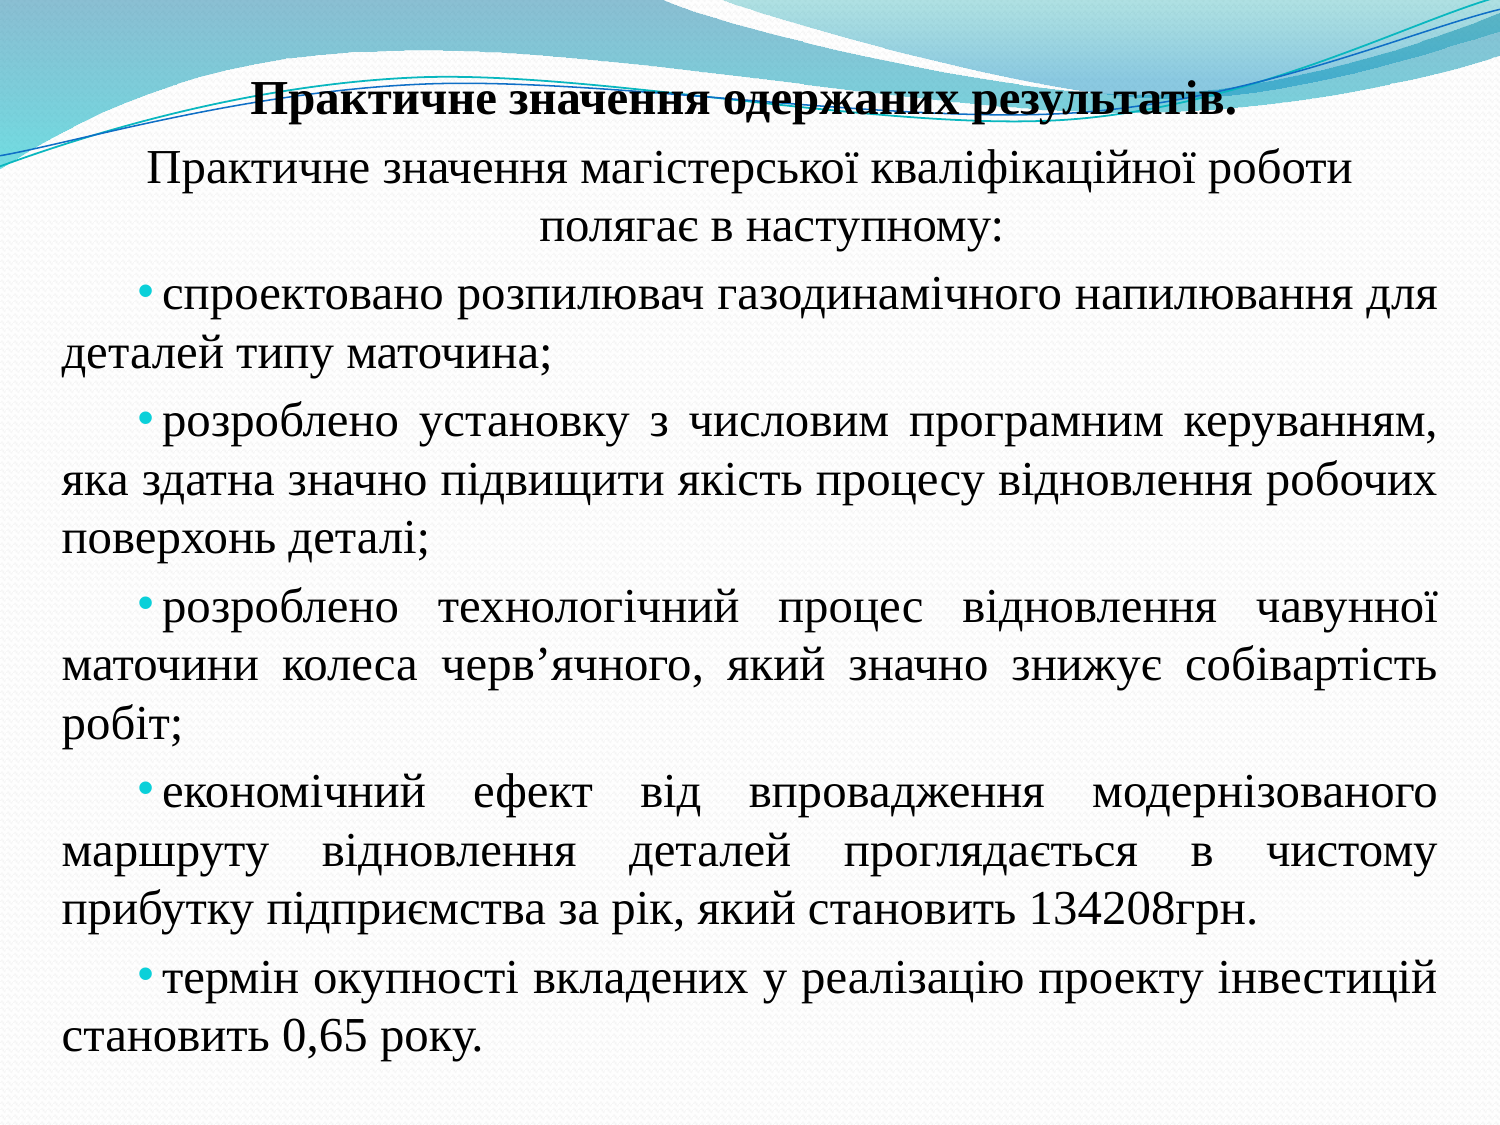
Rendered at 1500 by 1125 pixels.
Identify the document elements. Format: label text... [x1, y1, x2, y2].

list Практичне значення одержаних результатів. Практичне значення магістерської кваліфікаційної роботи полягає в наступному: спроектовано розпилювач газодинамічного напилювання для деталей типу маточина; розроблено установку з числовим програмним керуванням, яка здатна значно підвищити якість процесу відновлення робочих поверхонь деталі; розроблено технологічний процес відновлення чавунної маточини колеса черв’ячного, який значно знижує собівартість робіт; економічний ефект від впровадження модернізованого маршруту відновлення деталей проглядається в чистому прибутку підприємства за рік, який становить 134208грн. термін окупності вкладених у реалізацію проекту інвестицій становить 0,65 року. [46, 58, 1454, 1079]
